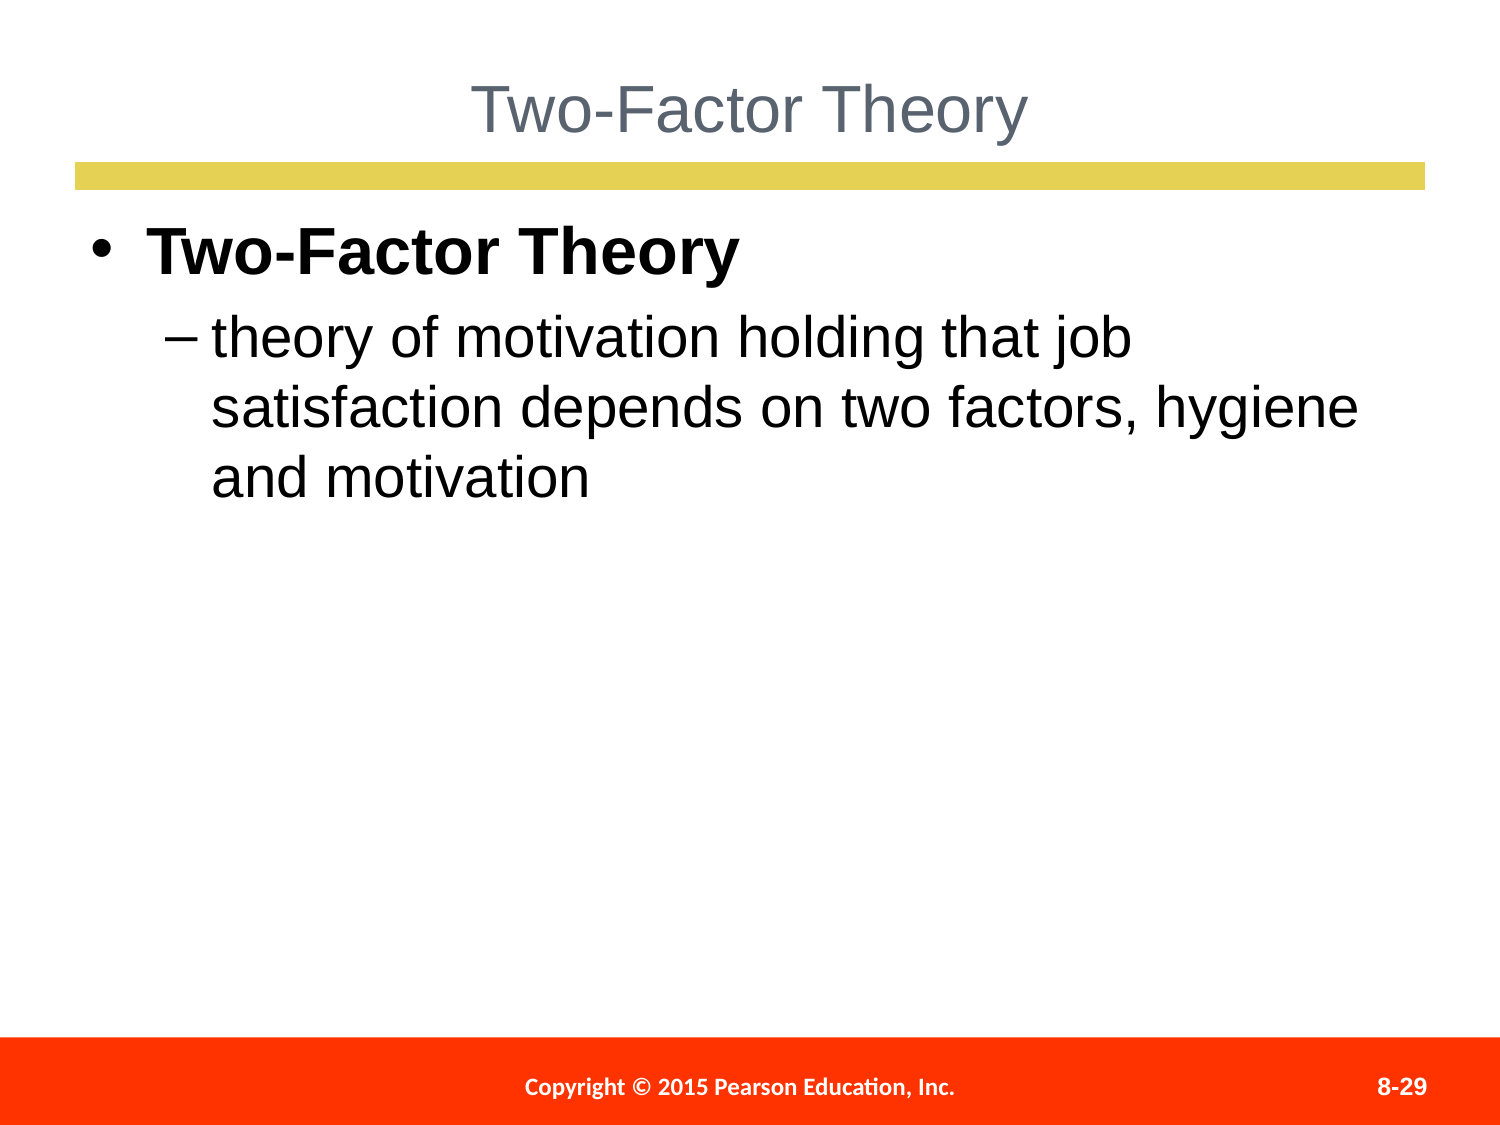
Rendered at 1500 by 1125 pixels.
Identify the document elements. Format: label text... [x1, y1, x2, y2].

title Two-Factor Theory [74, 12, 1426, 199]
list Two-Factor Theory theory of motivation holding that job satisfaction depends on two factors, hygiene and motivation [74, 199, 1426, 1006]
